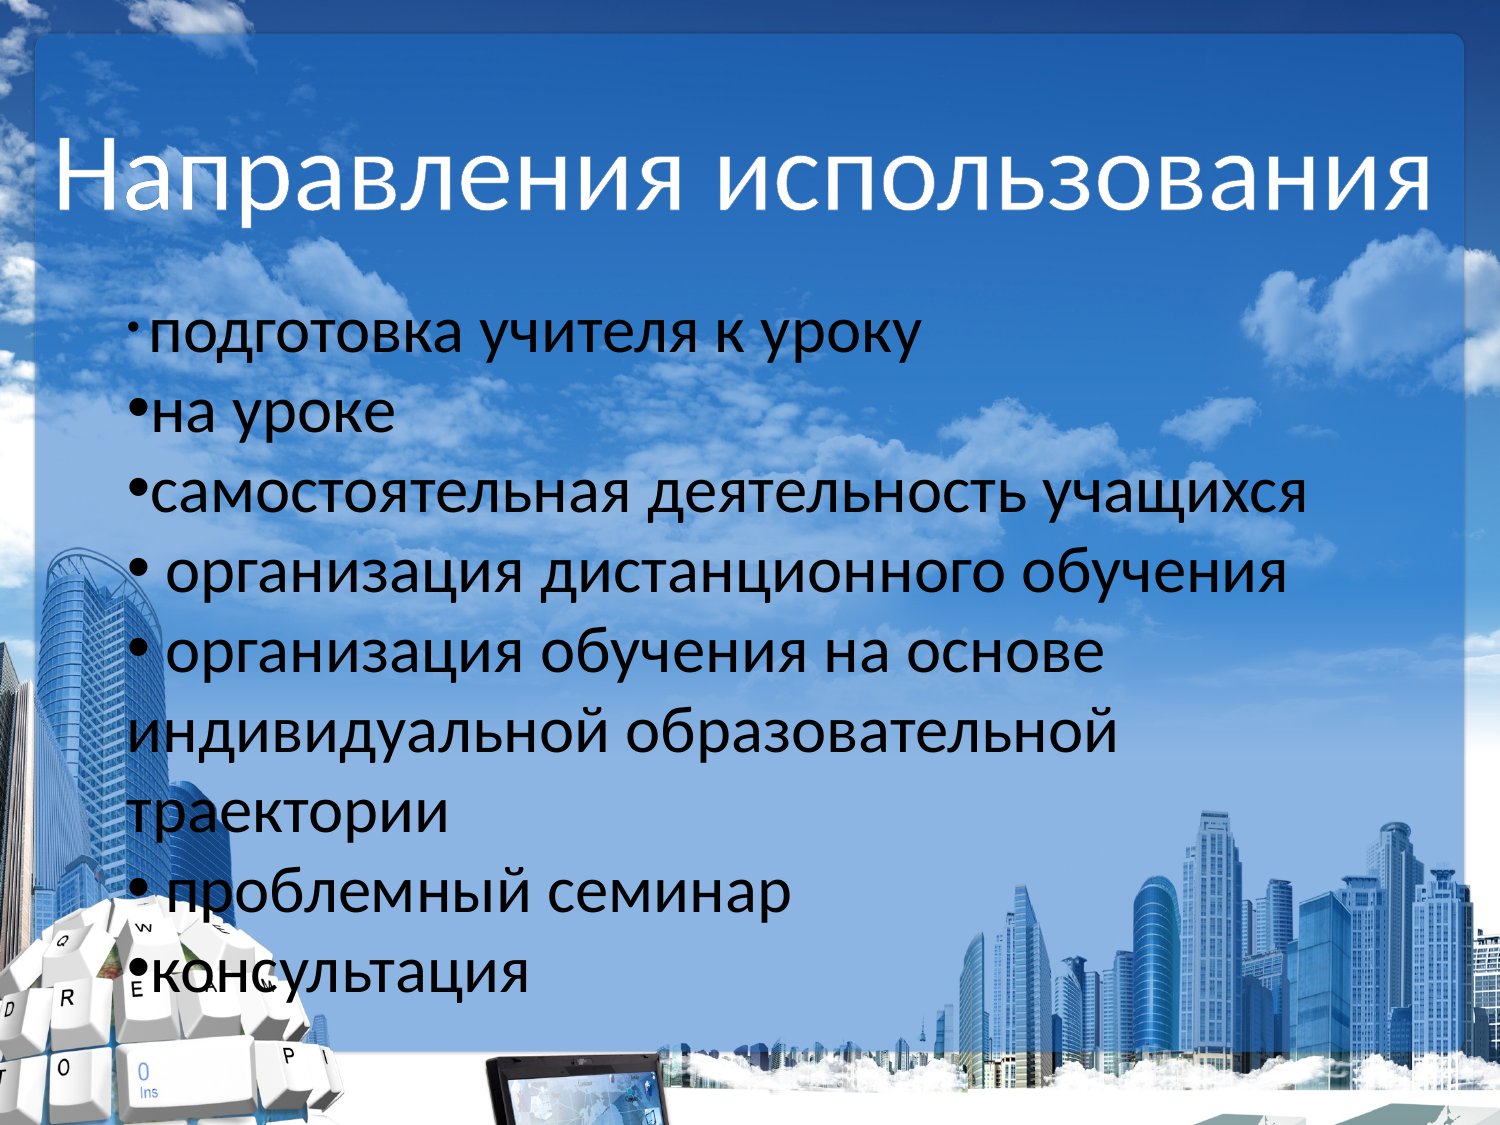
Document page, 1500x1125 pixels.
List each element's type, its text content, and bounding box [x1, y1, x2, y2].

text_box подготовка учителя к уроку на уроке самостоятельная деятельность учащихся организация дистанционного обучения организация обучения на основе индивидуальной образовательной траектории проблемный семинар консультация [112, 278, 1376, 1014]
picture [0, 0, 1500, 1125]
text_box Направления использования [36, 89, 1452, 240]
